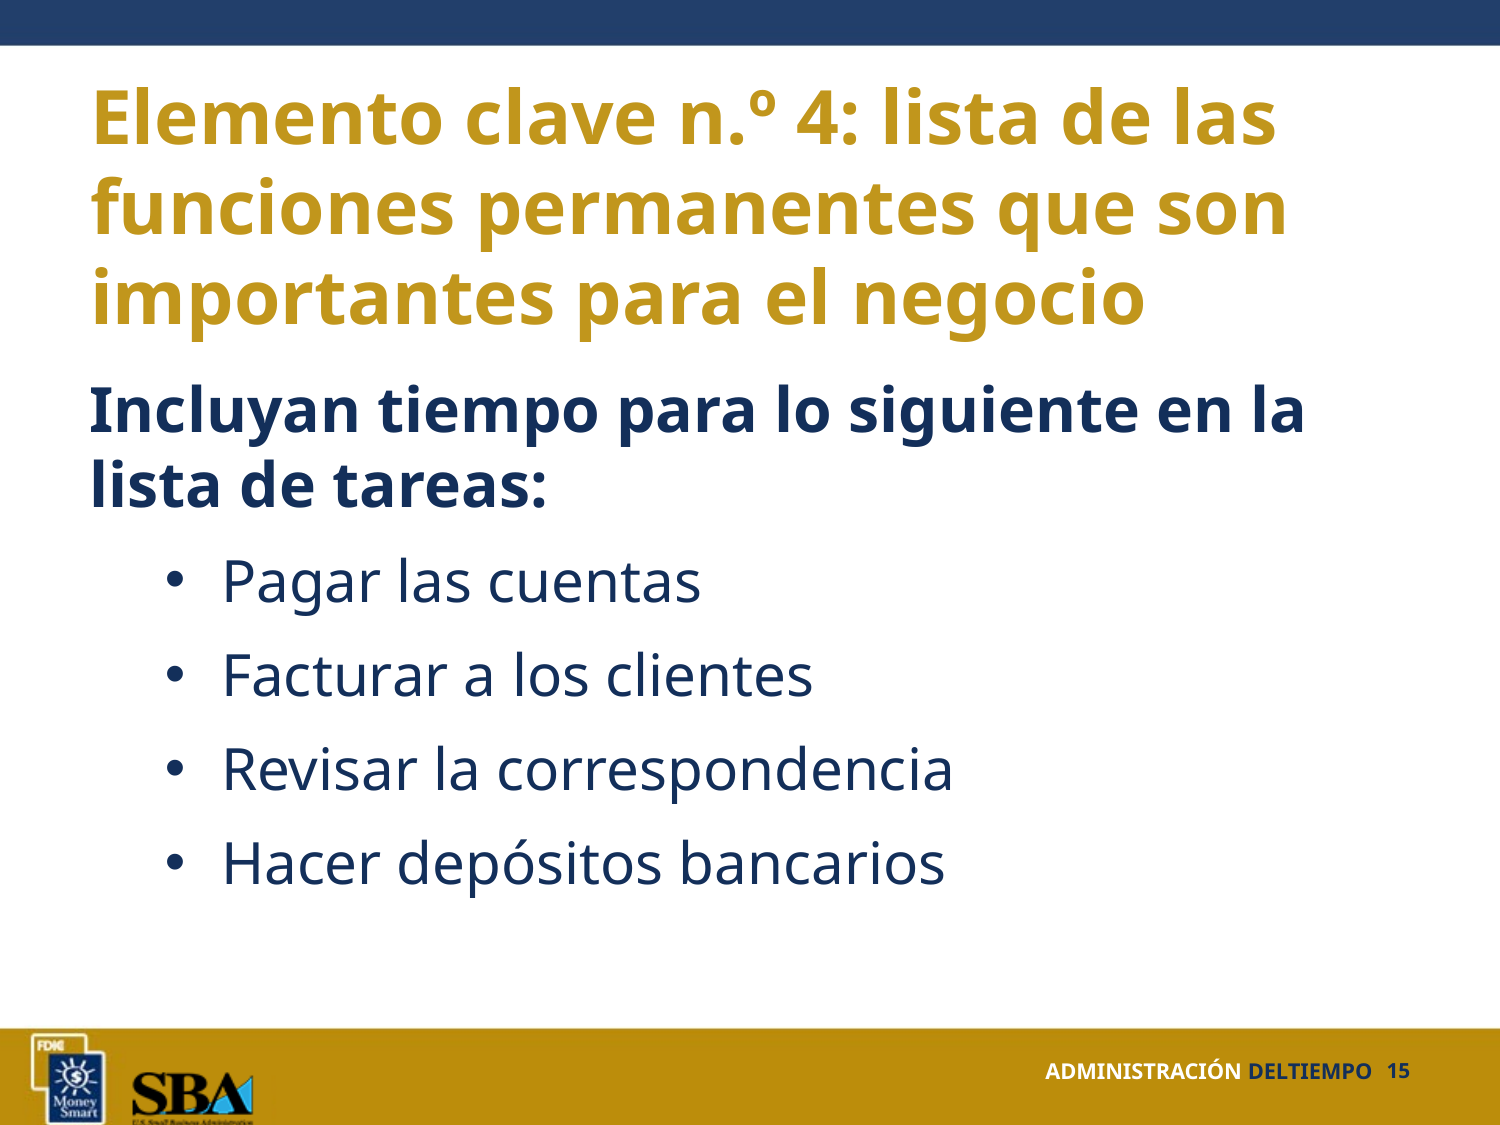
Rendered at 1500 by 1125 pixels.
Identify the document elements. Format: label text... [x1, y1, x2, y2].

picture [0, 0, 1500, 1125]
title Elemento clave n.º 4: lista de las funciones permanentes que son importantes para el negocio [74, 62, 1426, 163]
text_box Incluyan tiempo para lo siguiente en la lista de tareas: Pagar las cuentas Facturar a los clientes Revisar la correspondencia Hacer depósitos bancarios [74, 262, 1425, 963]
